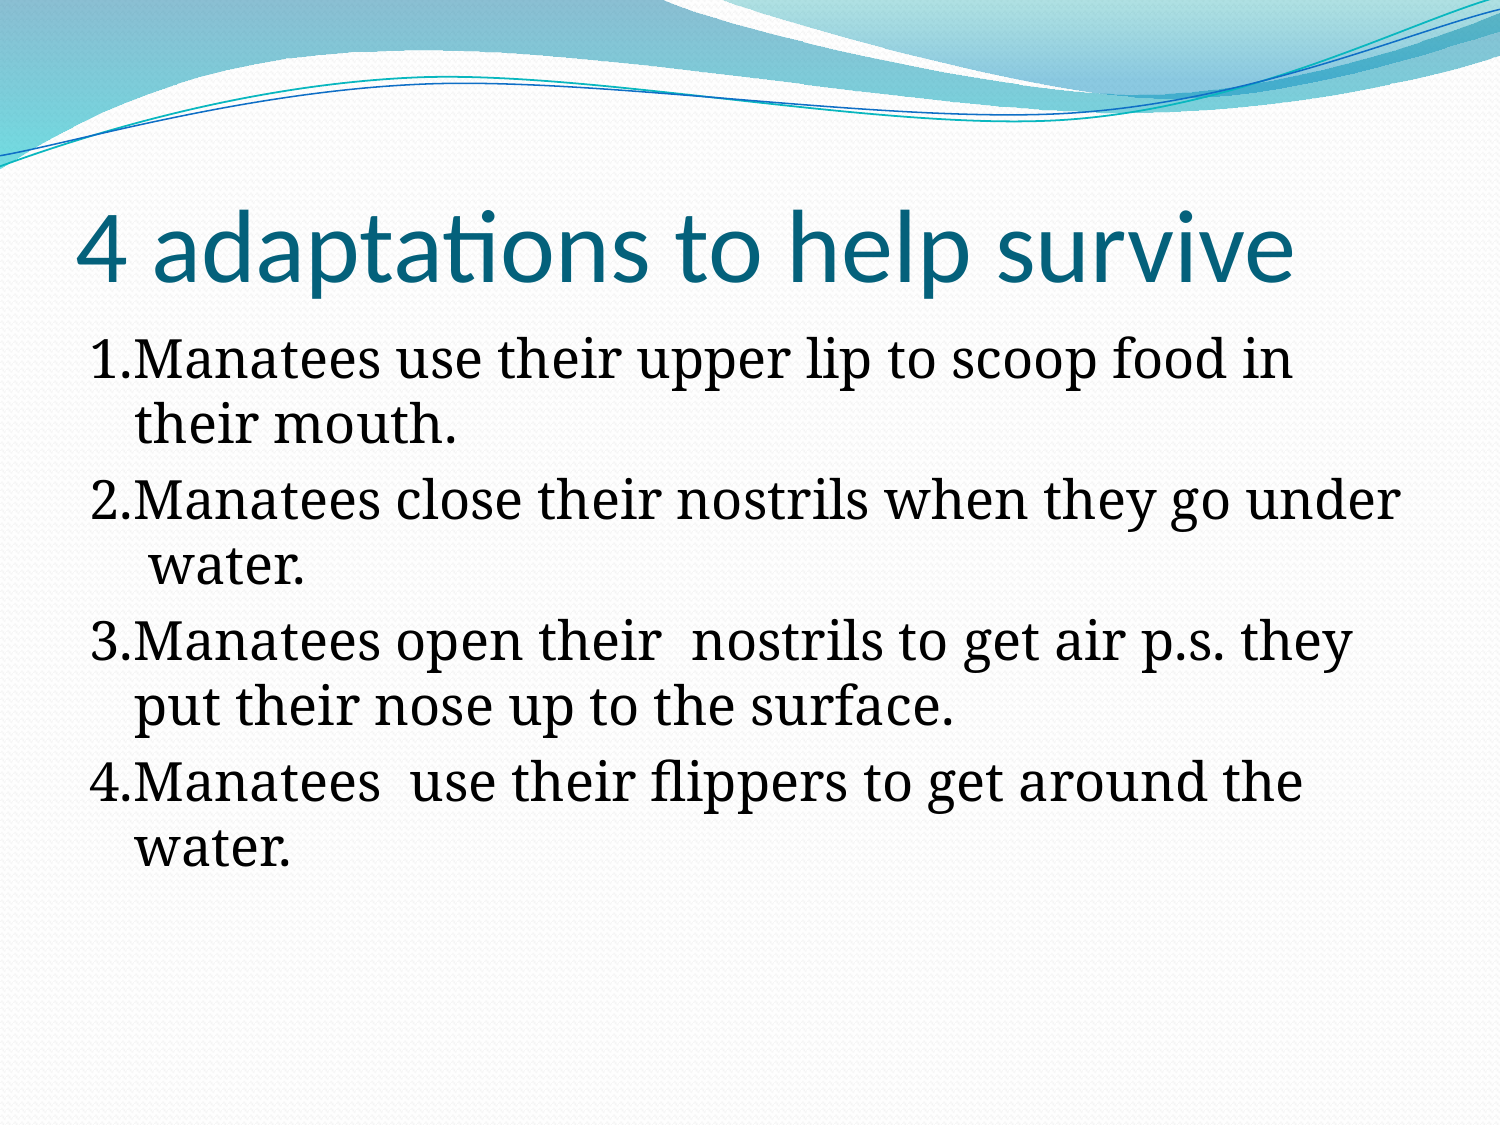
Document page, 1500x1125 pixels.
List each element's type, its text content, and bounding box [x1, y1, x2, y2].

title 4 adaptations to help survive [75, 115, 1425, 303]
list 1.Manatees use their upper lip to scoop food in their mouth. 2.Manatees close their nostrils when they go under water. 3.Manatees open their nostrils to get air p.s. they put their nose up to the surface. 4.Manatees use their flippers to get around the water. [75, 317, 1425, 1038]
